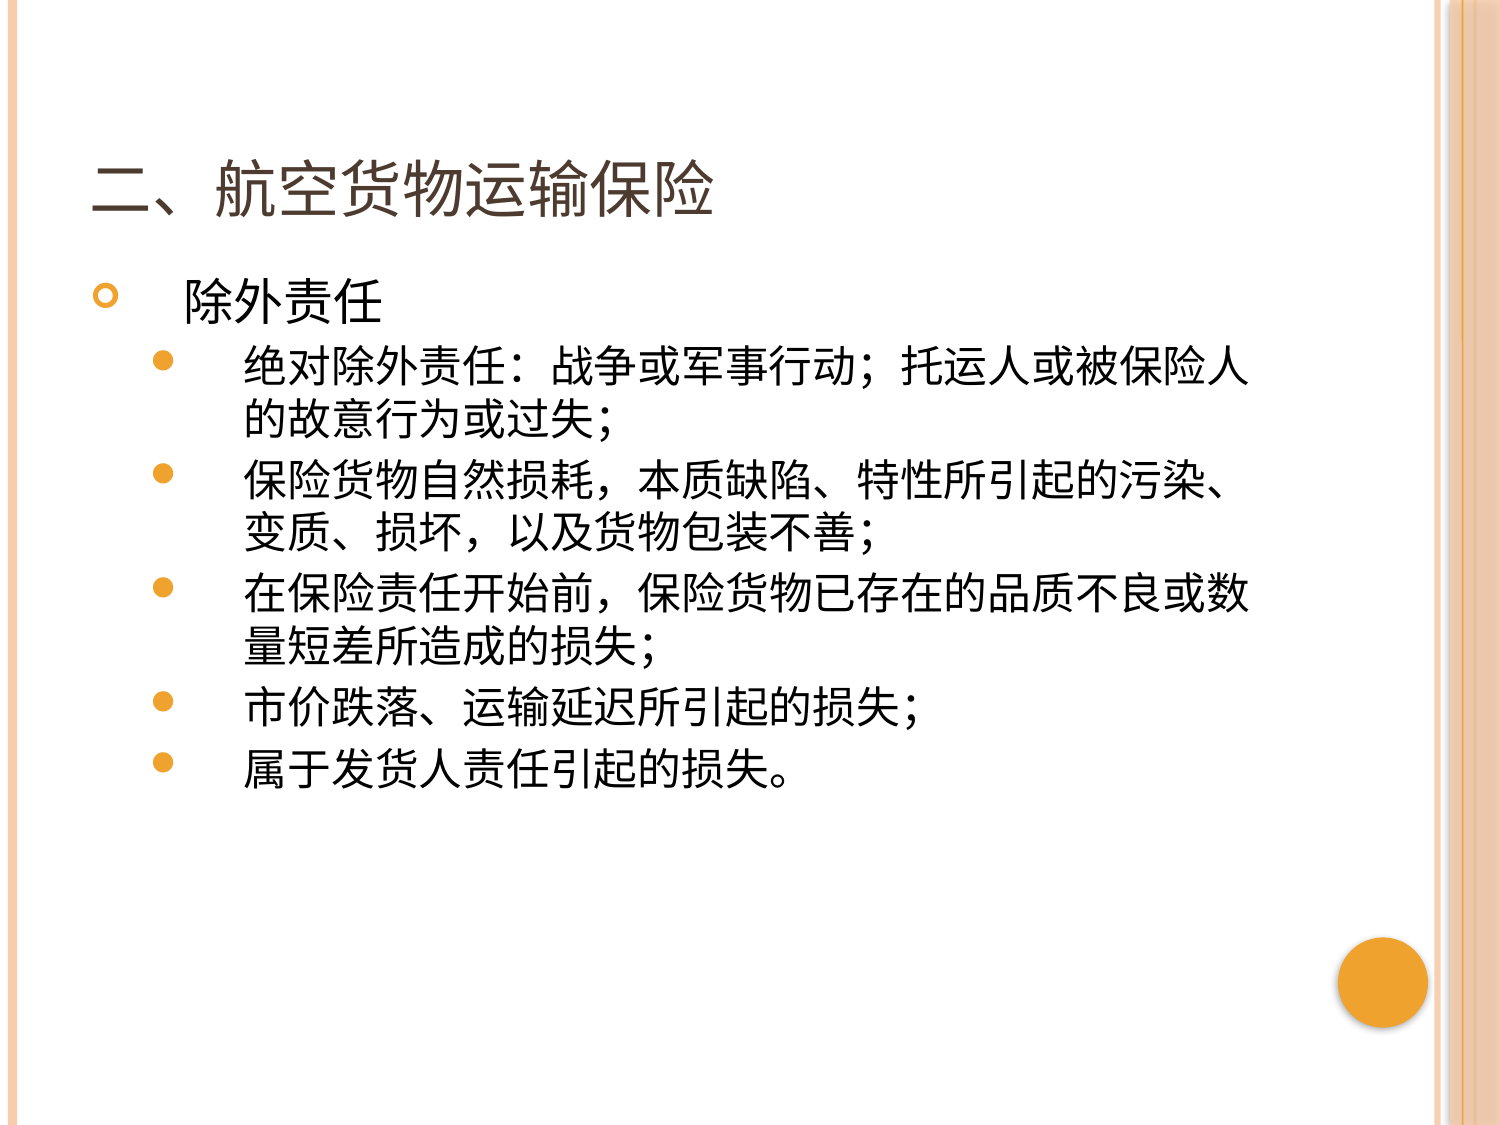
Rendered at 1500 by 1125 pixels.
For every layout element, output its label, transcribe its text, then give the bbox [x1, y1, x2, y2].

title 二、航空货物运输保险 [75, 45, 1300, 233]
list 除外责任 绝对除外责任：战争或军事行动；托运人或被保险人的故意行为或过失； 保险货物自然损耗，本质缺陷、特性所引起的污染、变质、损坏，以及货物包装不善； 在保险责任开始前，保险货物已存在的品质不良或数量短差所造成的损失； 市价跌落、运输延迟所引起的损失； 属于发货人责任引起的损失。 [74, 262, 1301, 1063]
